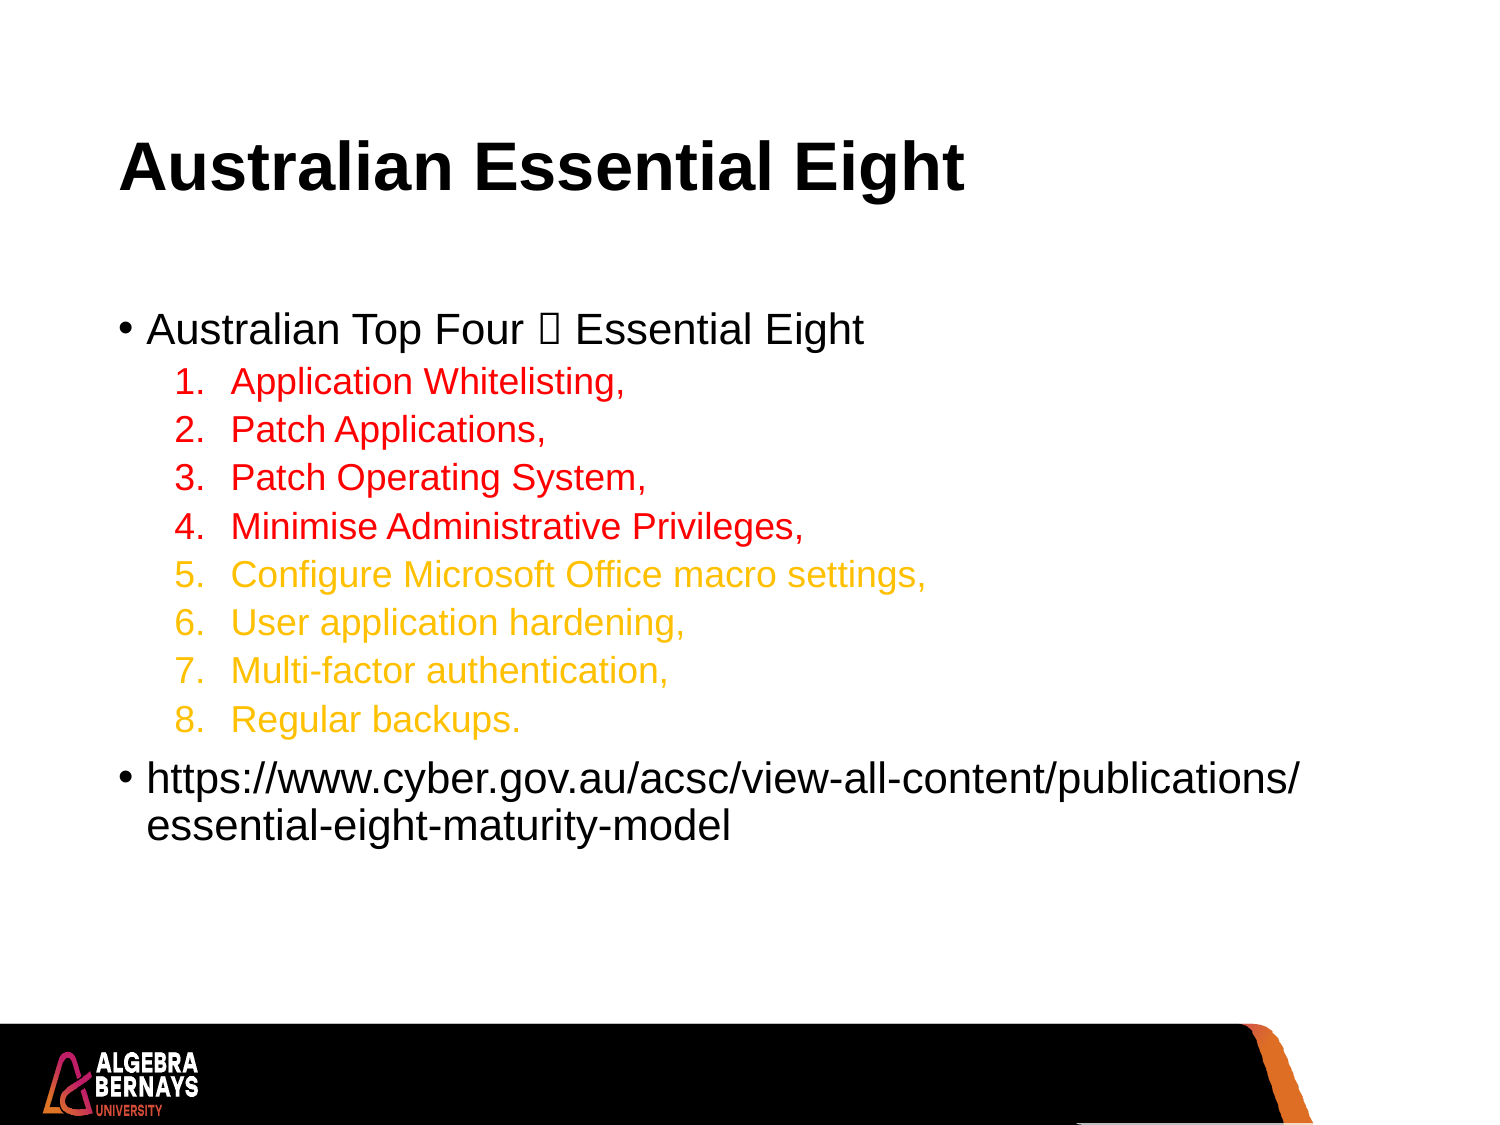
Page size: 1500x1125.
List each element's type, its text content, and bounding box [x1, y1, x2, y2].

picture [0, 1023, 1468, 1125]
list Australian Top Four  Essential Eight Application Whitelisting, Patch Applications, Patch Operating System, Minimise Administrative Privileges, Configure Microsoft Office macro settings, User application hardening, Multi-factor authentication, Regular backups. https://www.cyber.gov.au/acsc/view-all-content/publications/essential-eight-maturity-model [103, 299, 1397, 1014]
title Australian Essential Eight [103, 59, 1397, 278]
